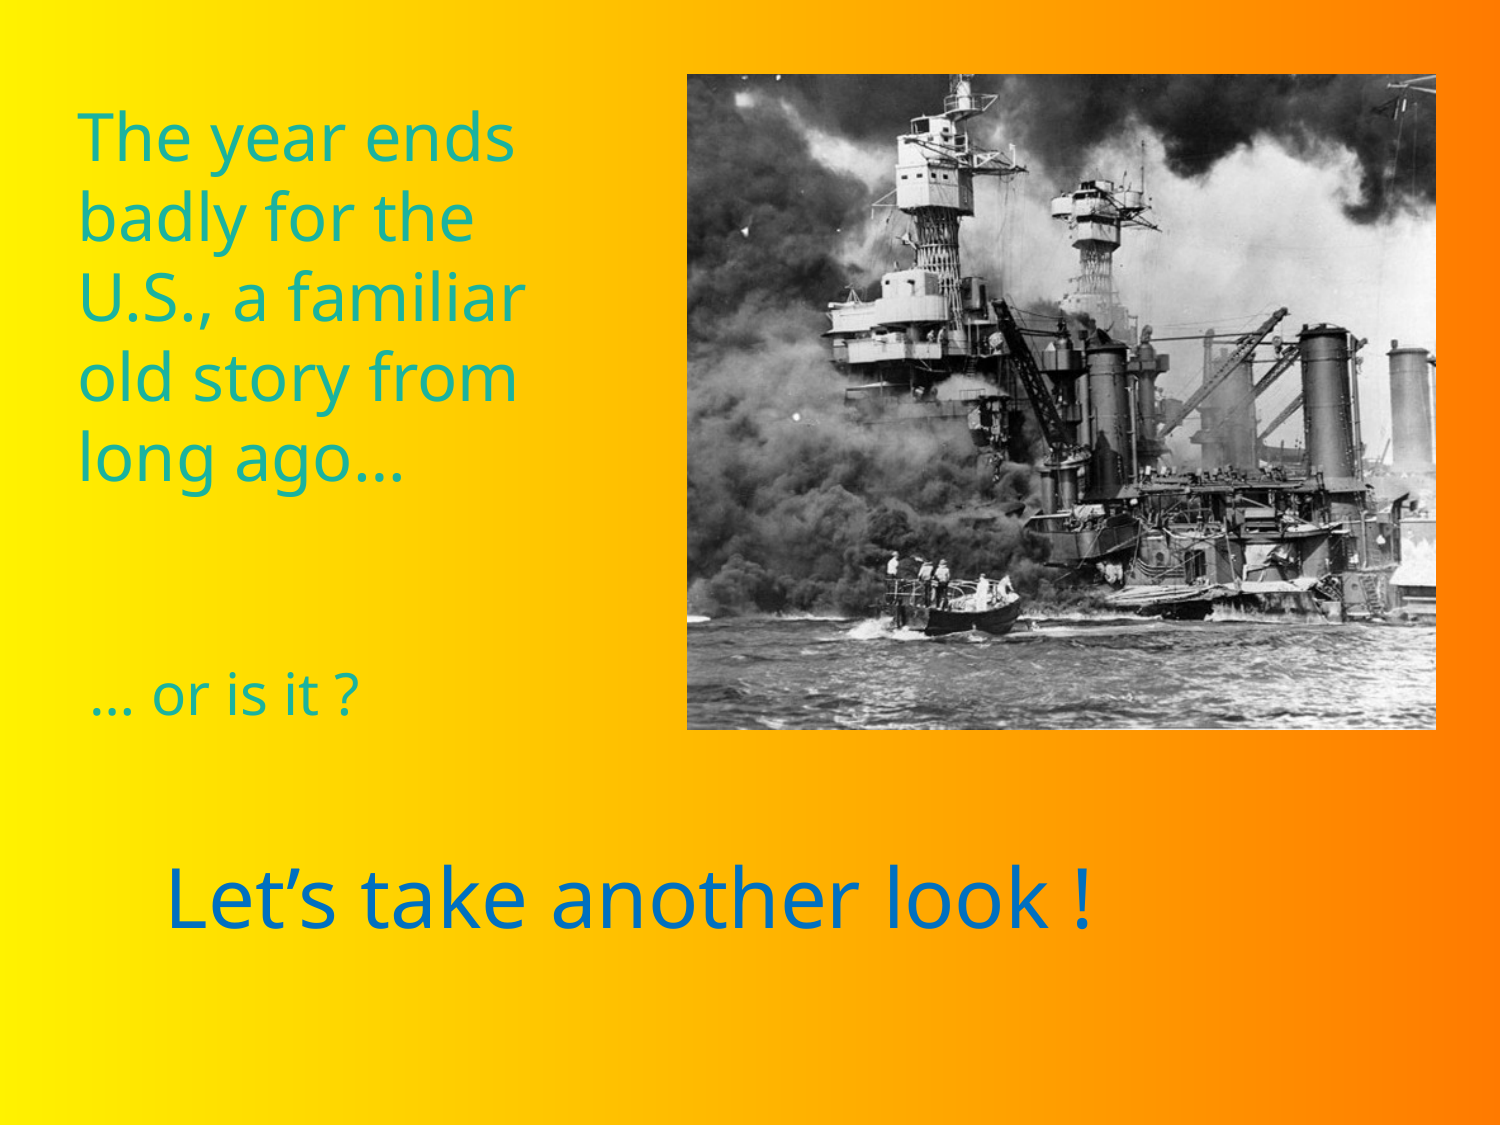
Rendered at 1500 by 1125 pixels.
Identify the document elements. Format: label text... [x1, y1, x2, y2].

picture [687, 74, 1436, 730]
text_box … or is it ? [75, 650, 550, 735]
text_box Let’s take another look ! [149, 837, 1363, 953]
text_box The year ends badly for the U.S., a familiar old story from long ago… [62, 87, 613, 502]
